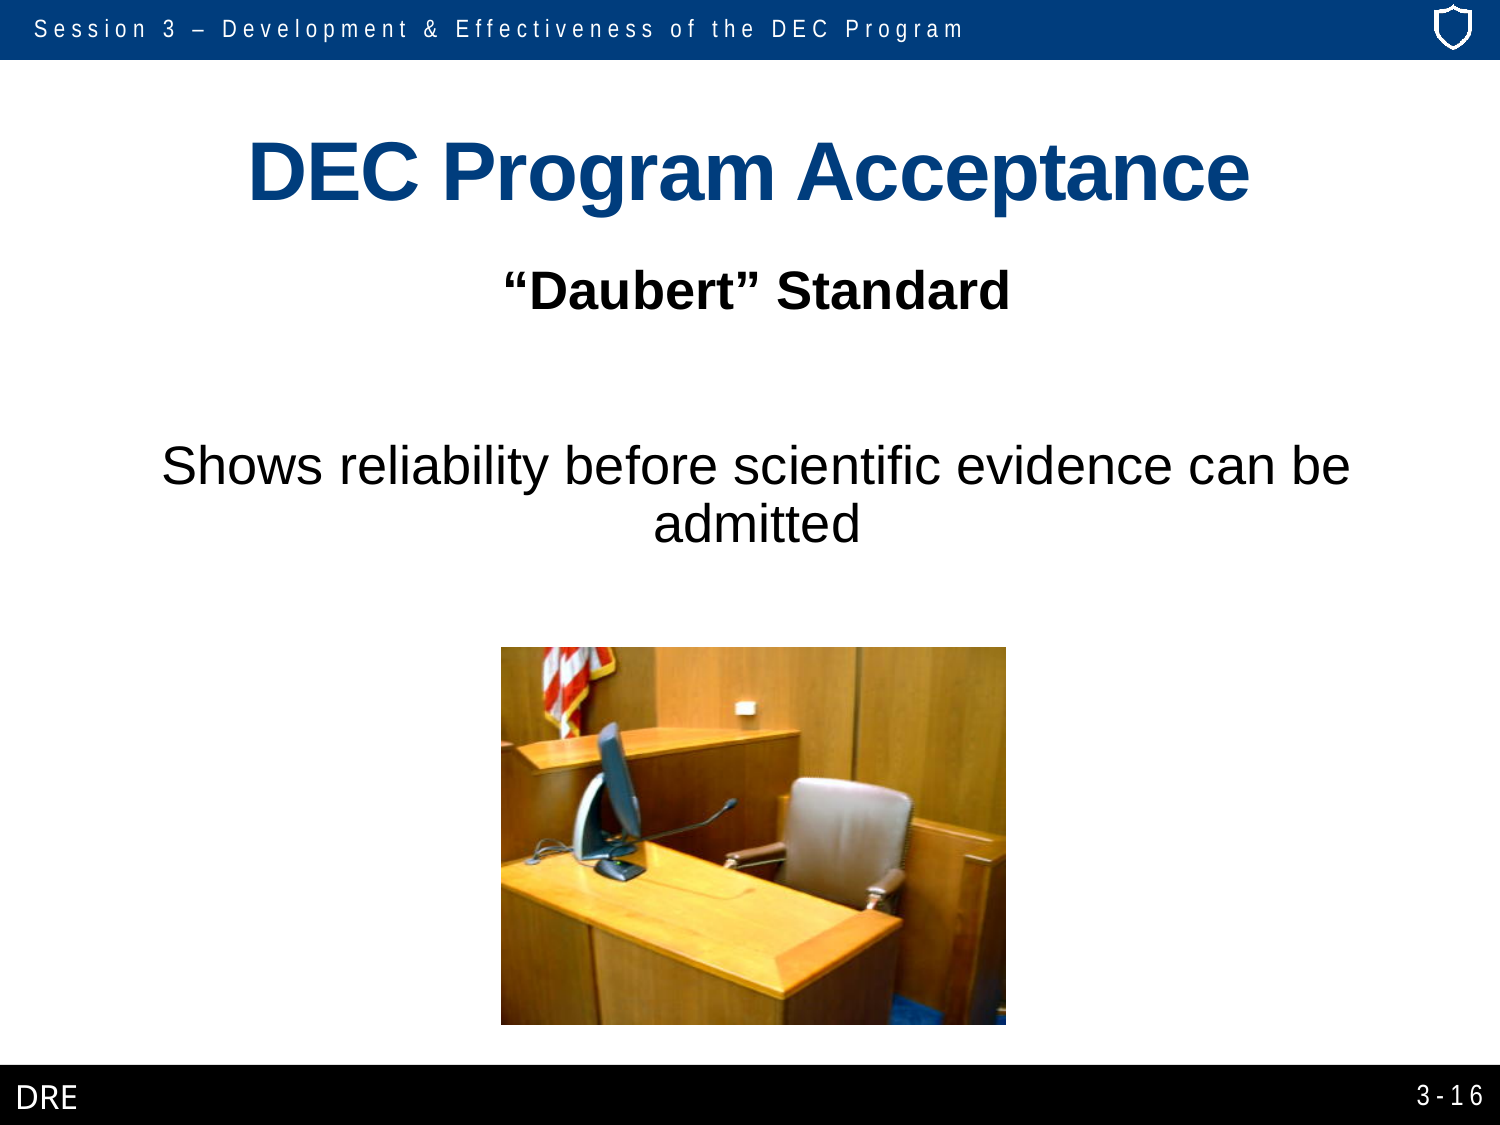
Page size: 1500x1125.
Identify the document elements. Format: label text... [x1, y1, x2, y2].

slide_number 3-16 [1218, 1063, 1499, 1124]
picture [501, 646, 1007, 1026]
title DEC Program Acceptance [75, 75, 1425, 225]
list “Daubert” Standard Shows reliability before scientific evidence can be admitted [75, 254, 1425, 1005]
picture [1434, 4, 1472, 50]
